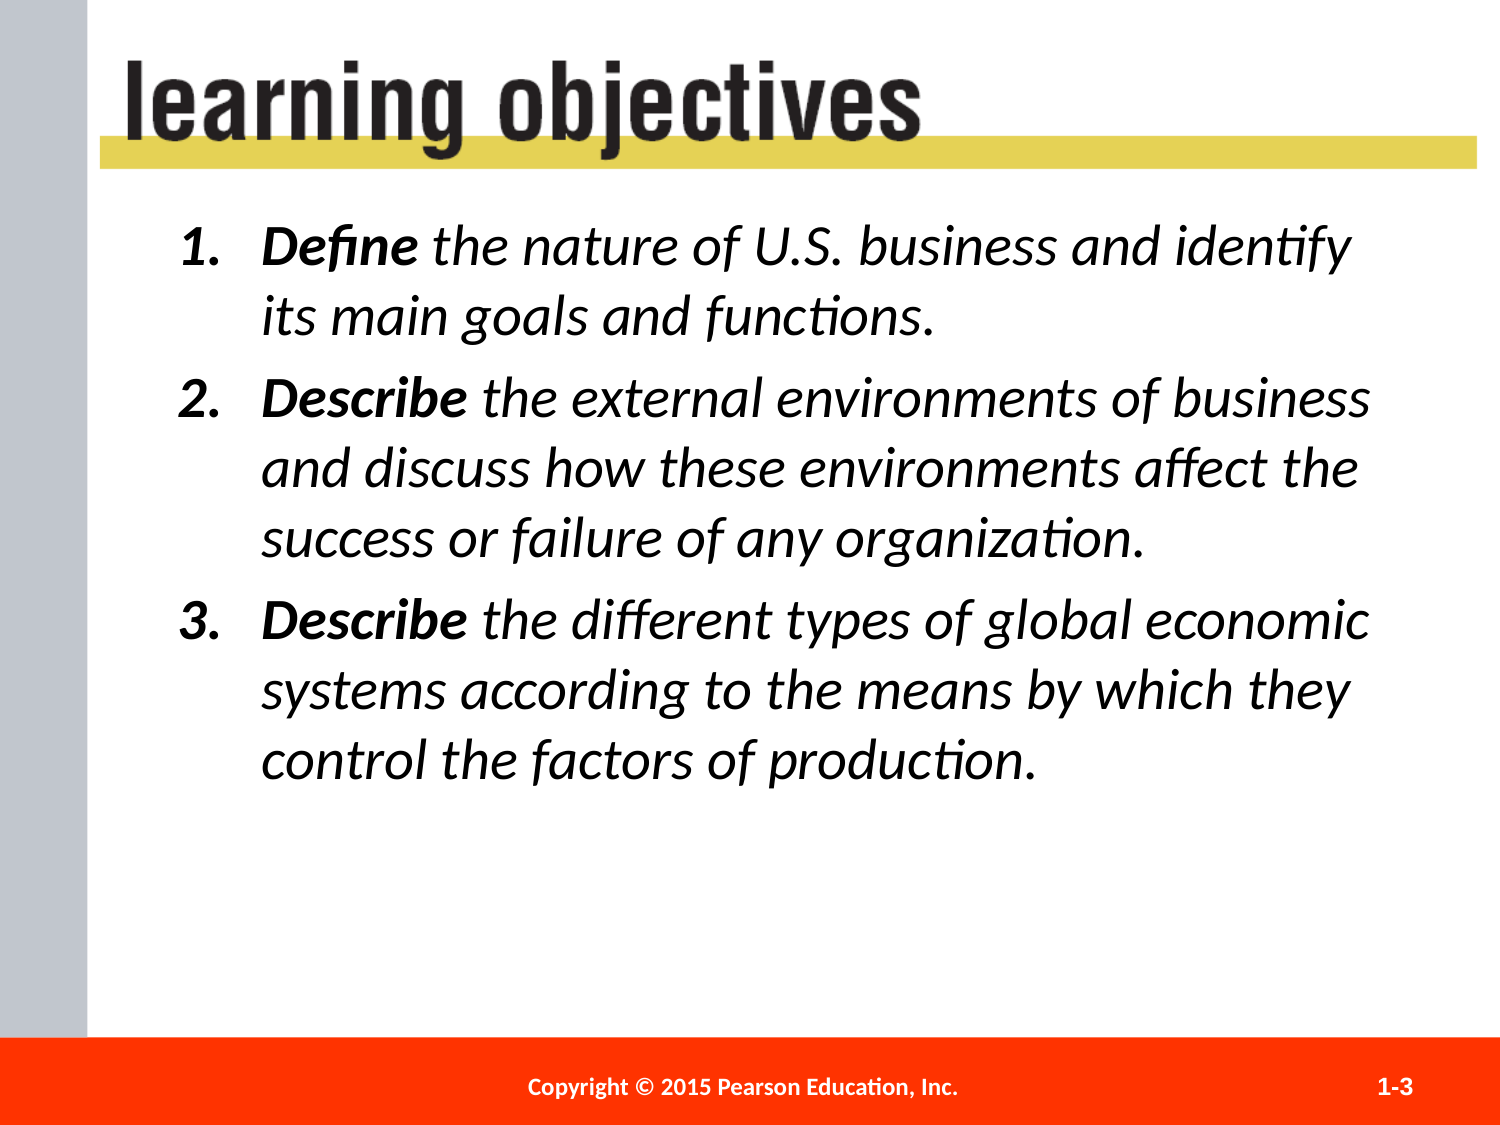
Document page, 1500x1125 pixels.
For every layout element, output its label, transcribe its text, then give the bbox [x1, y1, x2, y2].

list Define the nature of U.S. business and identify its main goals and functions. Describe the external environments of business and discuss how these environments affect the success or failure of any organization. Describe the different types of global economic systems according to the means by which they control the factors of production. [162, 199, 1426, 976]
